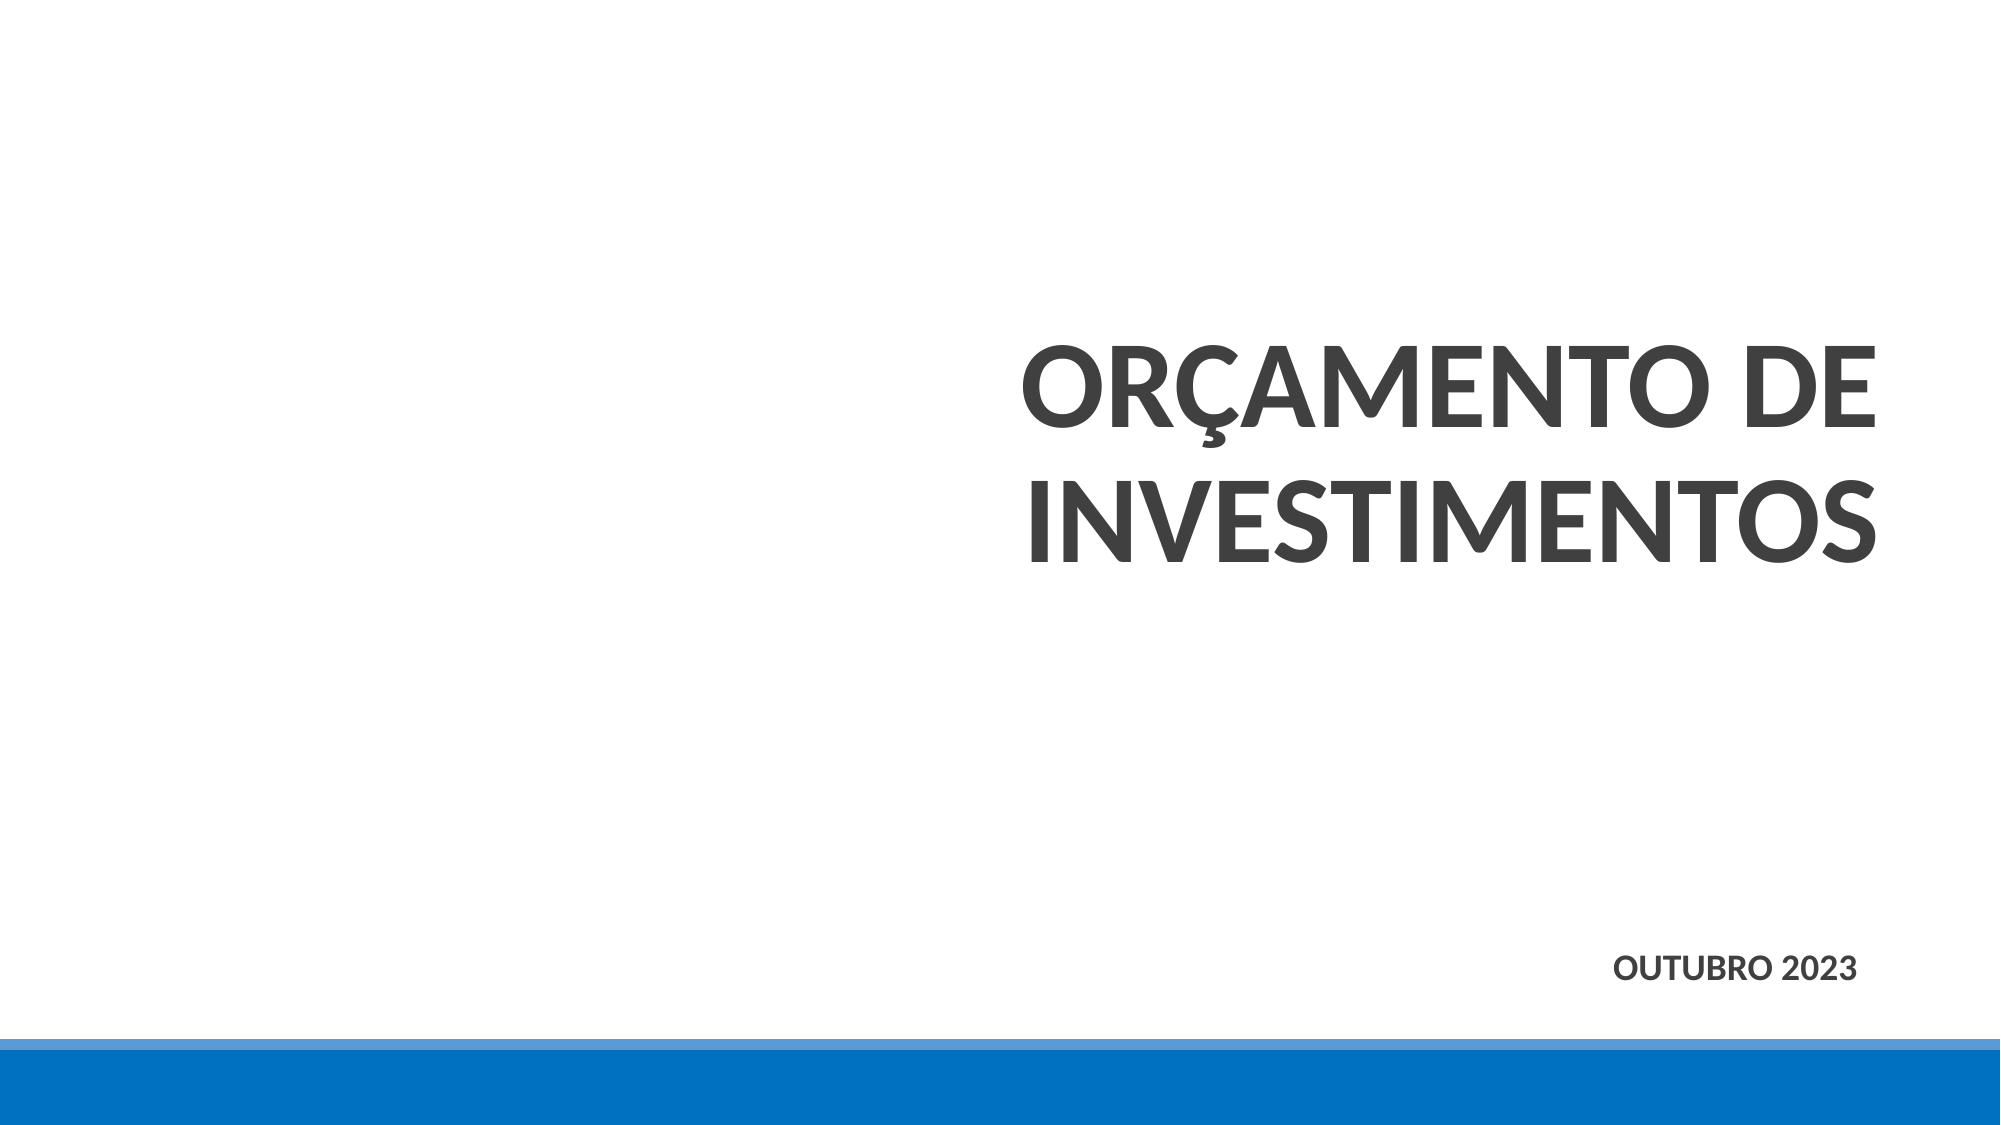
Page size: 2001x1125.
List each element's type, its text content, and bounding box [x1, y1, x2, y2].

title ORÇAMENTO DE INVESTIMENTOS [29, 206, 1895, 597]
text_box OUTUBRO 2023 [1598, 935, 1944, 996]
